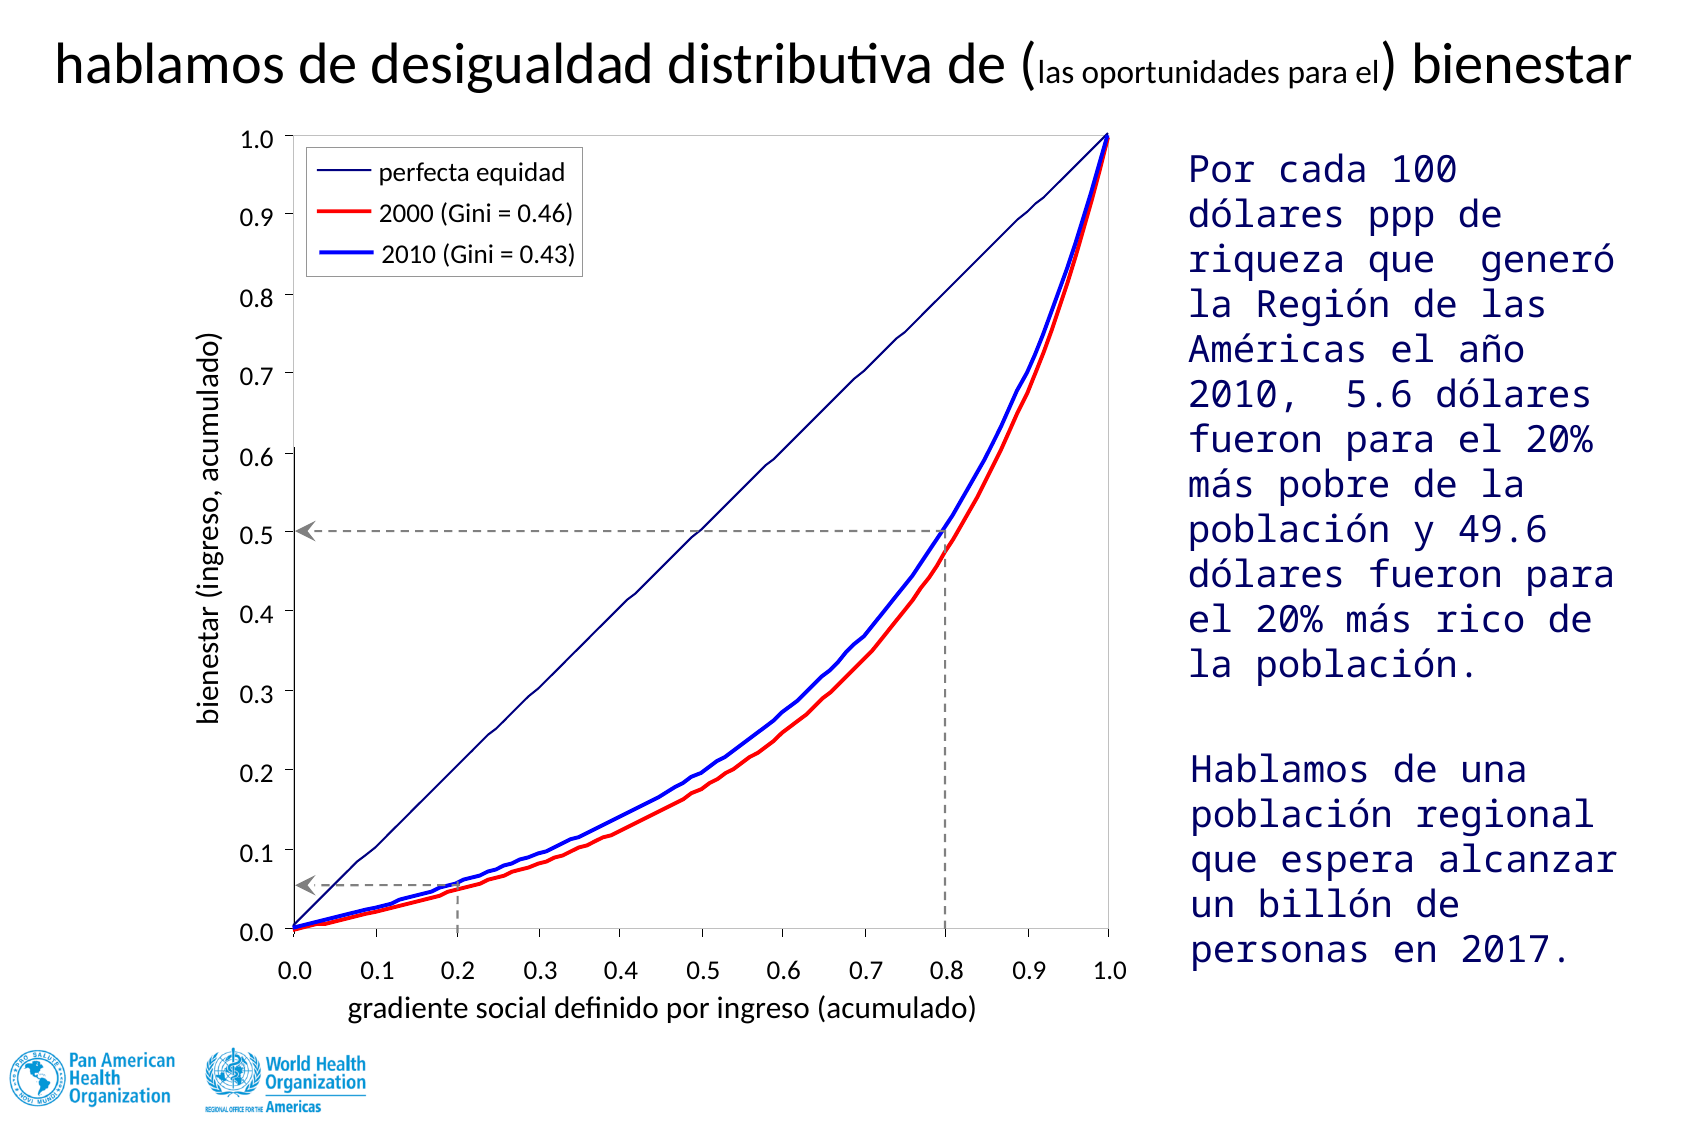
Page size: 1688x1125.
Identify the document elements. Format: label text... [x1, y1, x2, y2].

text_box gradiente social definido por ingreso (acumulado) [347, 994, 979, 1025]
text_box [304, 137, 1108, 926]
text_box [277, 927, 1128, 986]
text_box [299, 874, 316, 896]
text_box [299, 135, 1108, 926]
text_box Hablamos de una población regional que espera alcanzar un billón de personas en 2017. [1175, 737, 1638, 978]
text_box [318, 235, 579, 270]
text_box Por cada 100 dólares ppp de riqueza que generó la Región de las Américas el año 2010, 5.6 dólares fueron para el 20% más pobre de la población y 49.6 dólares fueron para el 20% más rico de la población. [1173, 137, 1635, 693]
text_box [306, 147, 583, 277]
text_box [239, 121, 295, 948]
text_box hablamos de desigualdad distributiva de (las oportunidades para el) bienestar [0, 0, 1688, 103]
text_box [316, 153, 568, 188]
text_box [299, 520, 316, 542]
text_box [299, 135, 1105, 918]
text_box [316, 194, 576, 229]
text_box [313, 135, 1109, 926]
text_box bienestar (ingreso, acumulado) [186, 331, 225, 726]
picture [1, 1037, 375, 1125]
